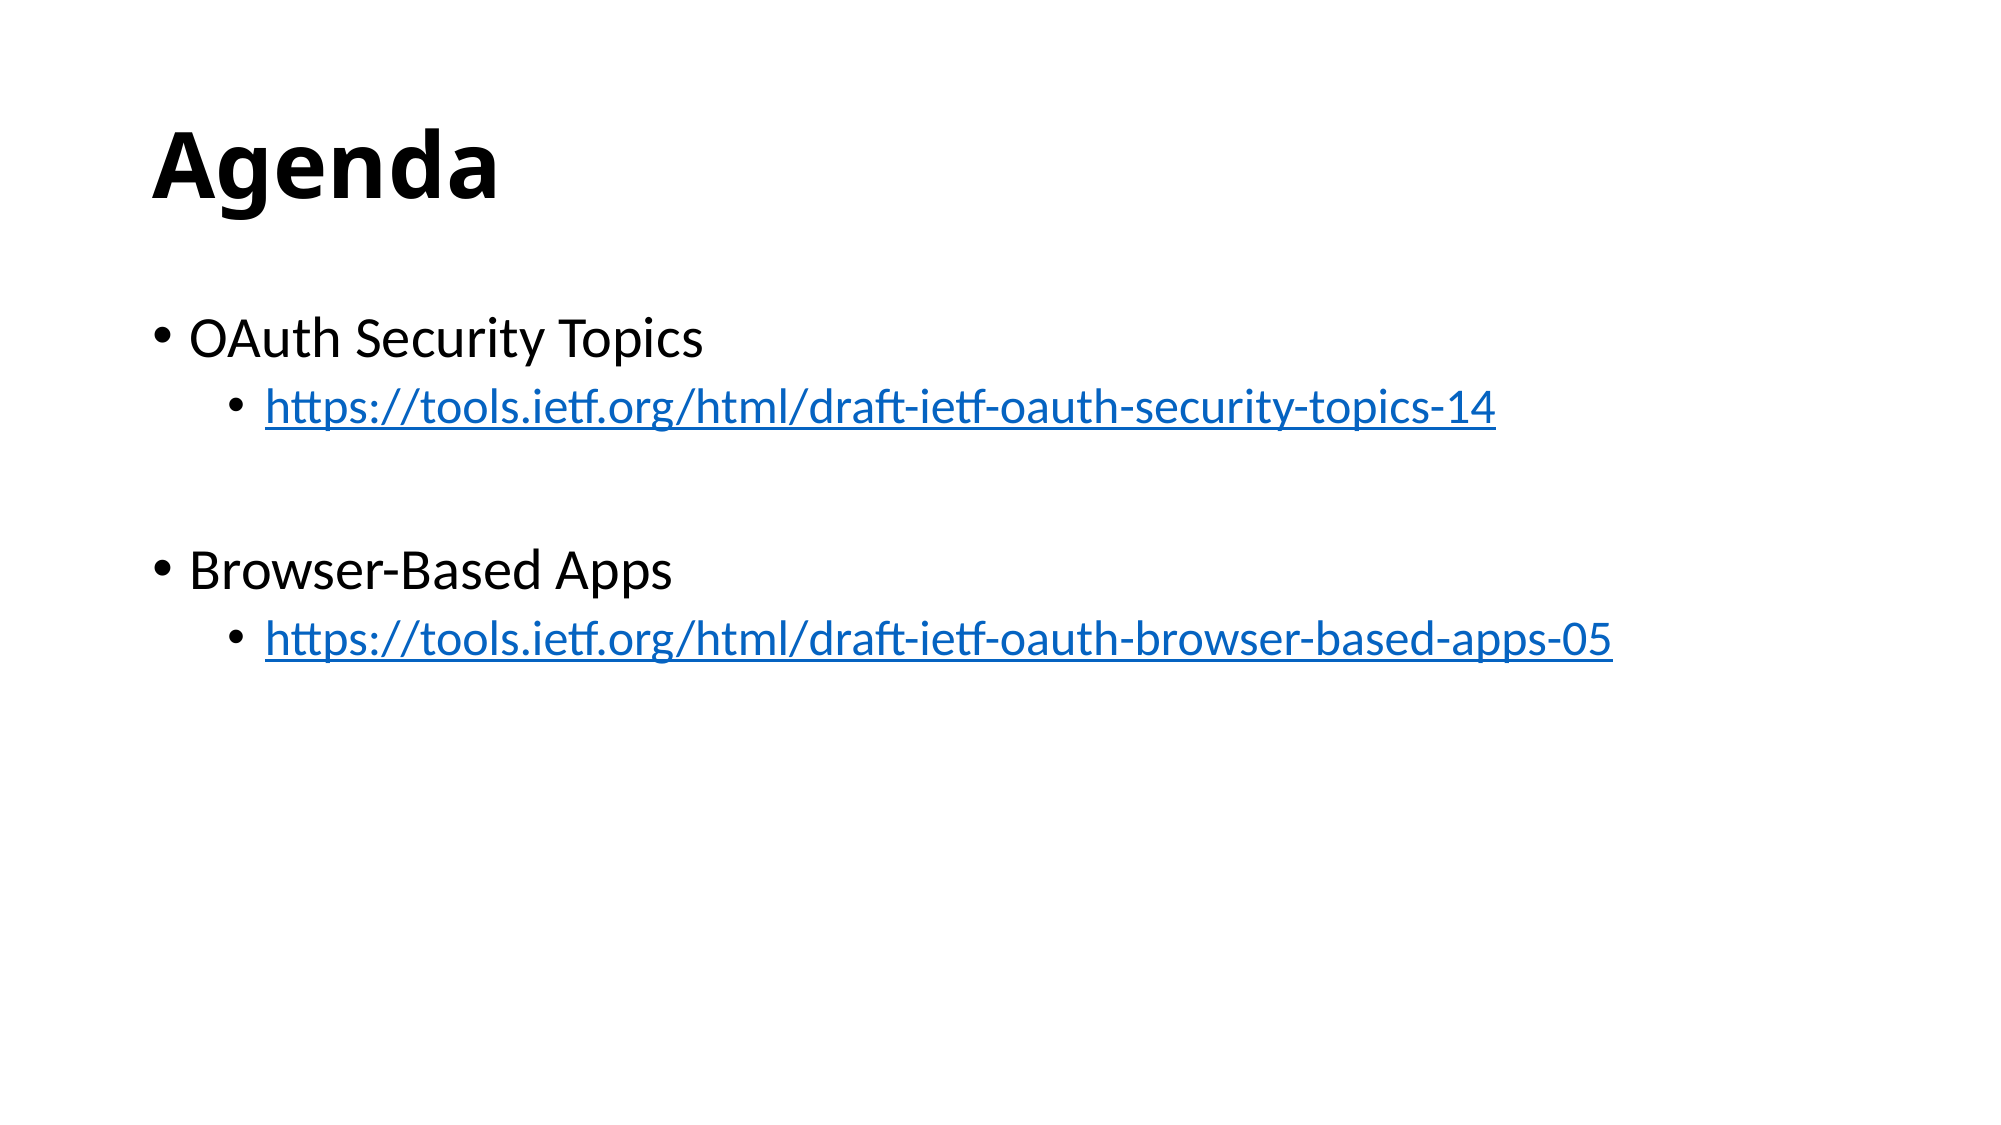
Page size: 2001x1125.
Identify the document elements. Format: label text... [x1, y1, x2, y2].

list OAuth Security Topics https://tools.ietf.org/html/draft-ietf-oauth-security-topics-14 Browser-Based Apps https://tools.ietf.org/html/draft-ietf-oauth-browser-based-apps-05 [137, 299, 1863, 1014]
title Agenda [137, 59, 1863, 278]
